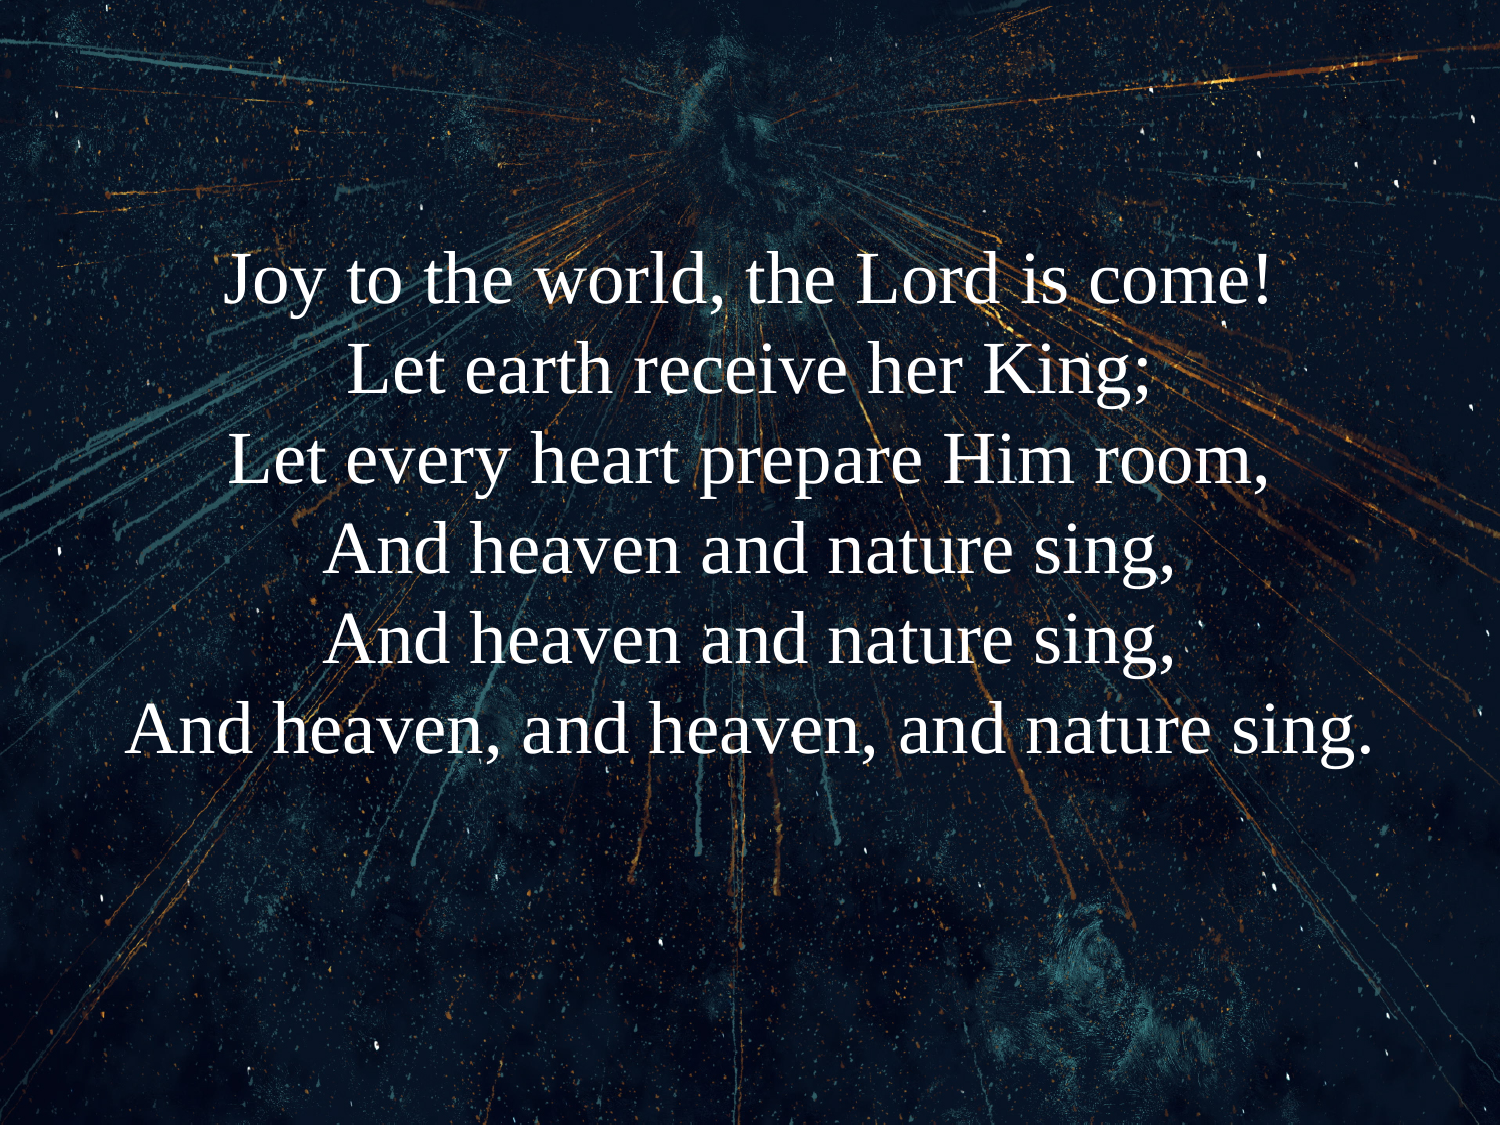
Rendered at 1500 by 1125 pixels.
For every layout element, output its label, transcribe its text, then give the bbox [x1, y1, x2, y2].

picture [0, 0, 1500, 1125]
title Joy to the world, the Lord is come! Let earth receive her King; Let every heart prepare Him room, And heaven and nature sing, And heaven and nature sing, And heaven, and heaven, and nature sing. [37, 450, 1463, 638]
